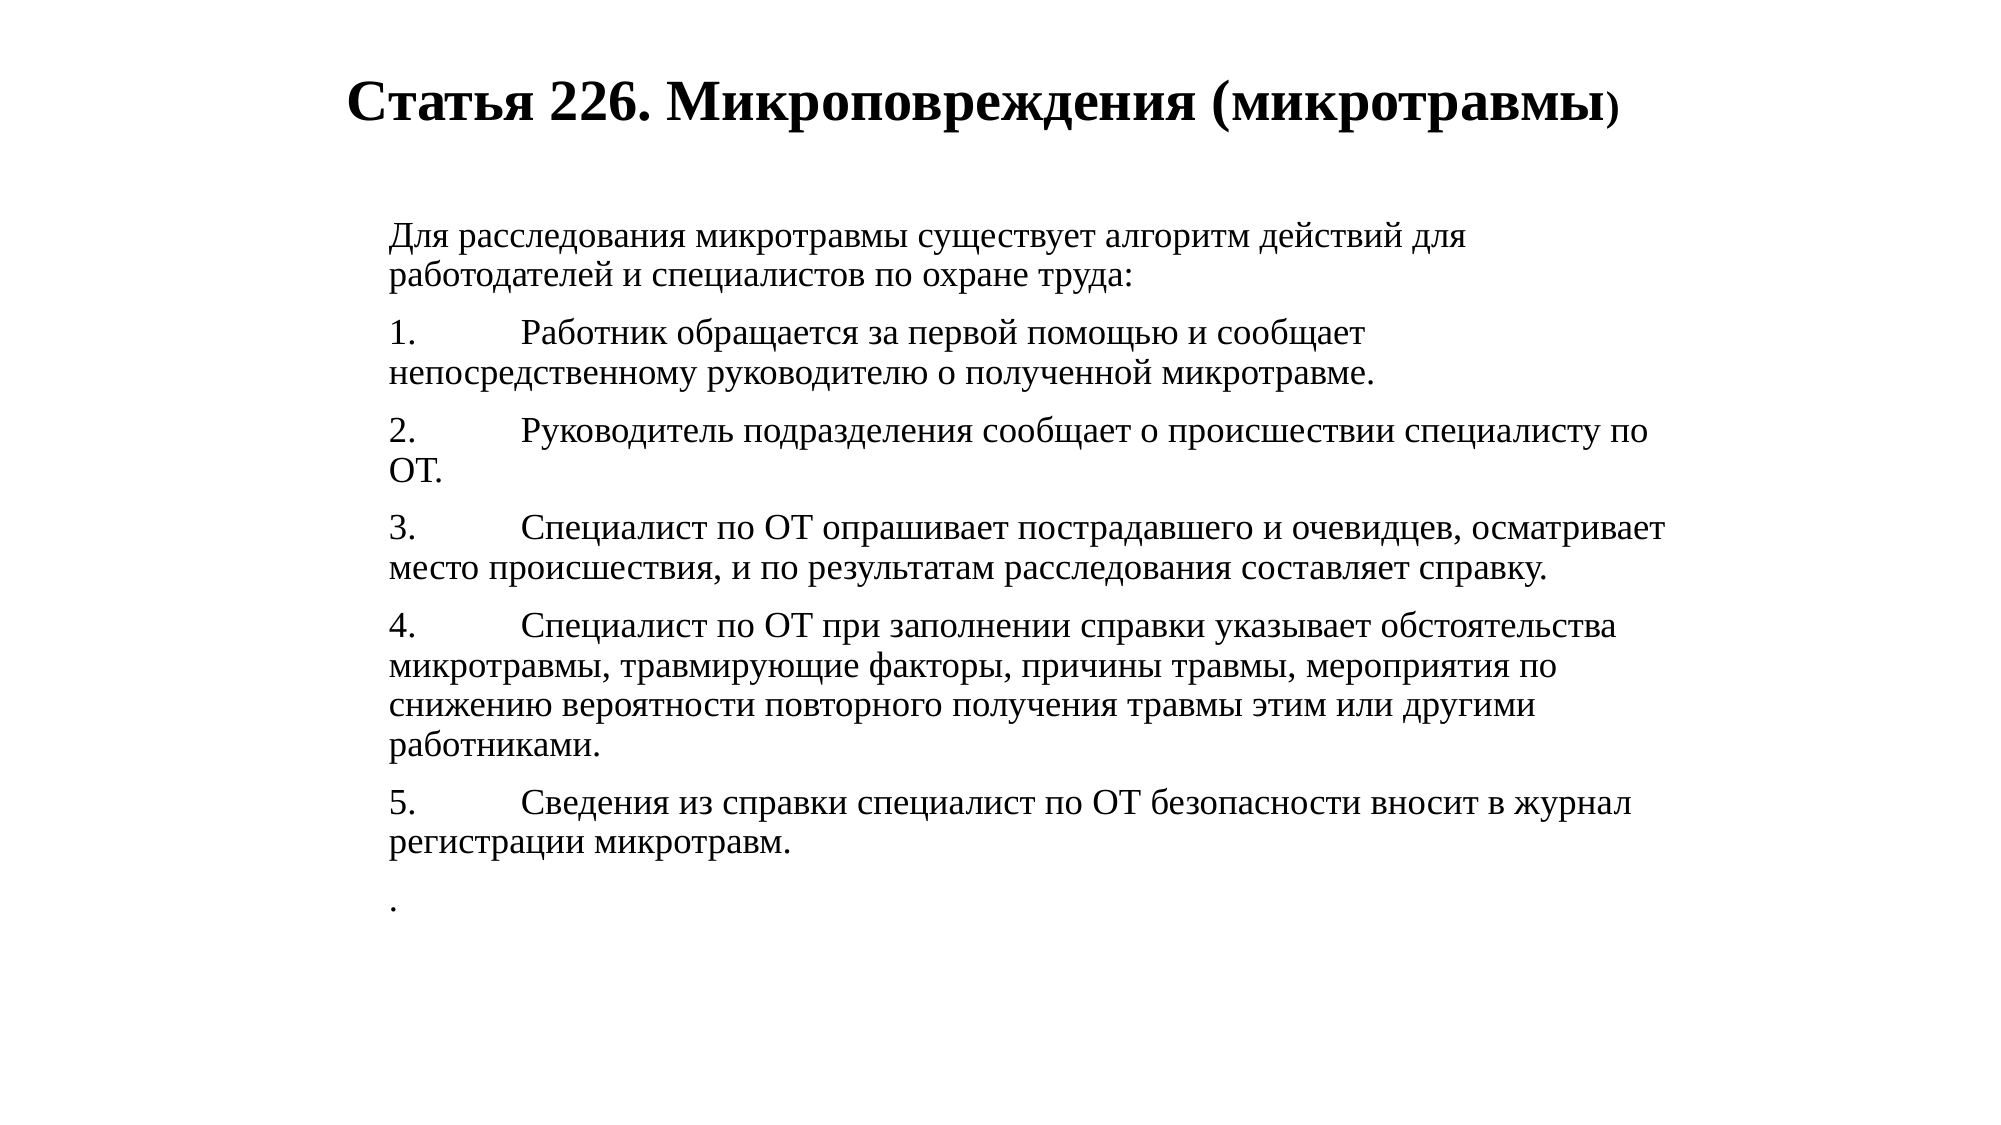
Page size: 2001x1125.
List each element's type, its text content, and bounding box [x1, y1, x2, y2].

list Для расследования микротравмы существует алгоритм действий для работодателей и специалистов по охране труда: 1. Работник обращается за первой помощью и сообщает непосредственному руководителю о полученной микротравме. 2. Руководитель подразделения сообщает о происшествии специалисту по ОТ. 3. Специалист по ОТ опрашивает пострадавшего и очевидцев, осматривает место происшествия, и по результатам расследования составляет справку. 4. Специалист по ОТ при заполнении справки указывает обстоятельства микротравмы, травмирующие факторы, причины травмы, мероприятия по снижению вероятности повторного получения травмы этим или другими работниками. 5. Сведения из справки специалист по ОТ безопасности вносит в журнал регистрации микротравм. . [373, 208, 1686, 941]
title Статья 226. Микроповреждения (микротравмы) [331, 54, 1726, 149]
